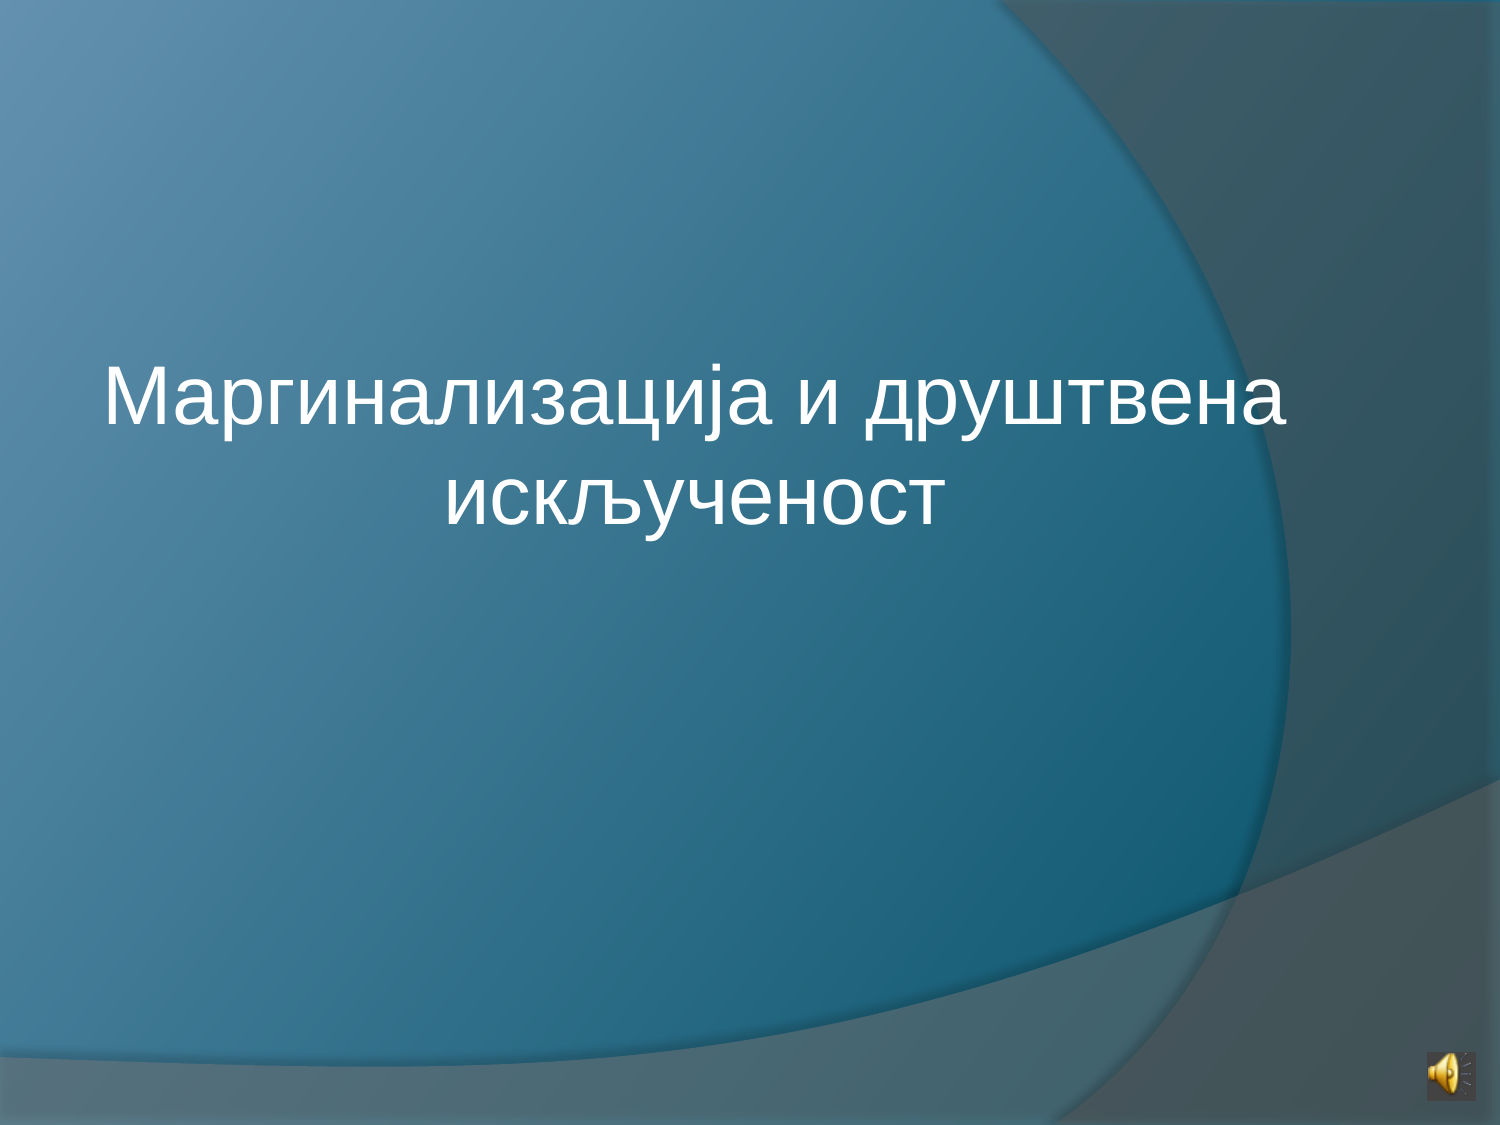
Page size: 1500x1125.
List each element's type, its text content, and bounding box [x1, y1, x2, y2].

picture [1426, 1051, 1477, 1102]
subtitle Маргинализација и друштвена искљученост [71, 253, 1313, 541]
